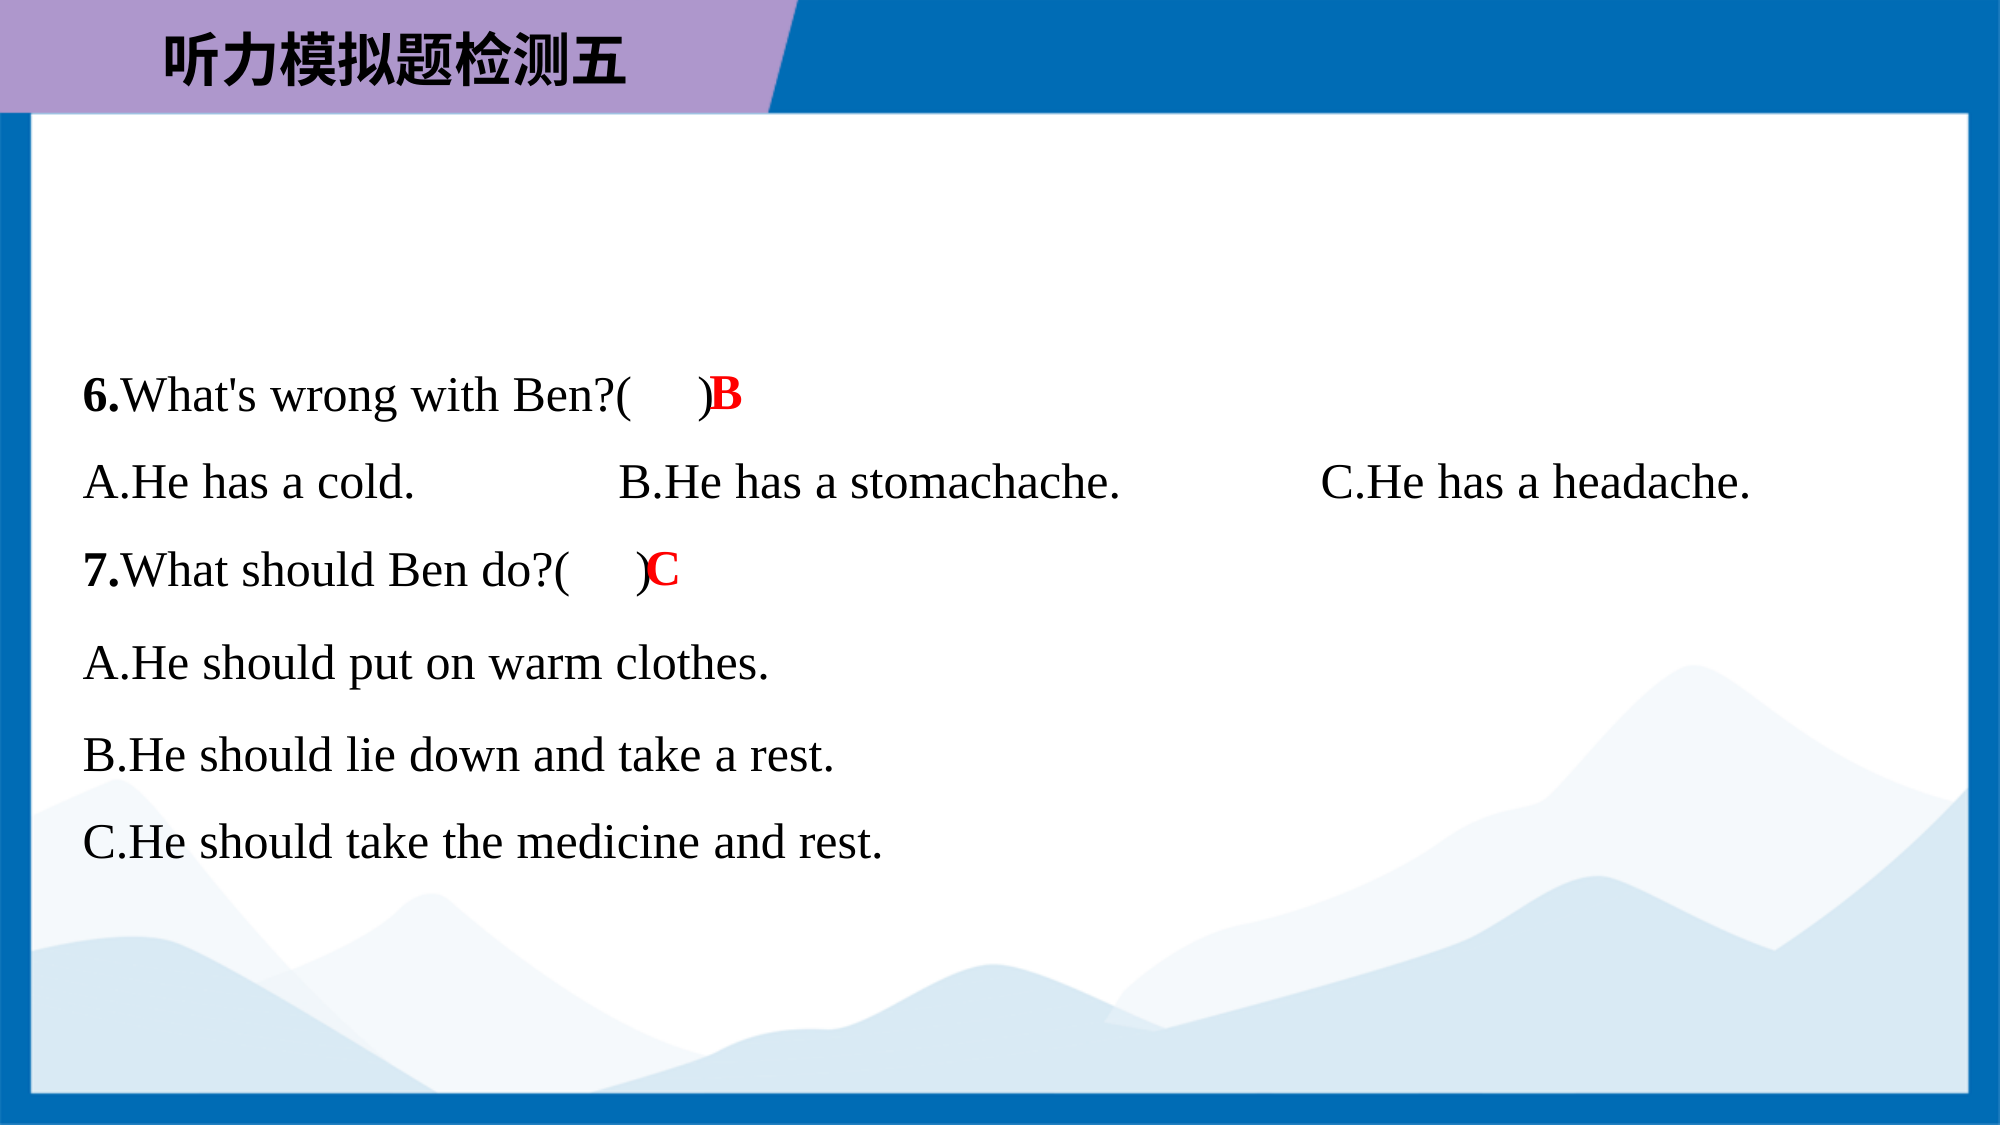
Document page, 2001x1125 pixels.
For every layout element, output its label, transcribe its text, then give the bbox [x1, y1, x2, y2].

text_box A.He should put on warm clothes. B.He should lie down and take a rest. C.He should take the medicine and rest. [82, 598, 1917, 860]
text_box A.He has a cold. B.He has a stomachache. C.He has a headache. [82, 421, 1917, 500]
text_box 7.What should Ben do?( ) [82, 509, 1917, 588]
text_box 6.What's wrong with Ben?( ) [82, 334, 1917, 412]
picture [0, 0, 2000, 1125]
text_box B [691, 332, 761, 411]
text_box C [627, 507, 700, 586]
